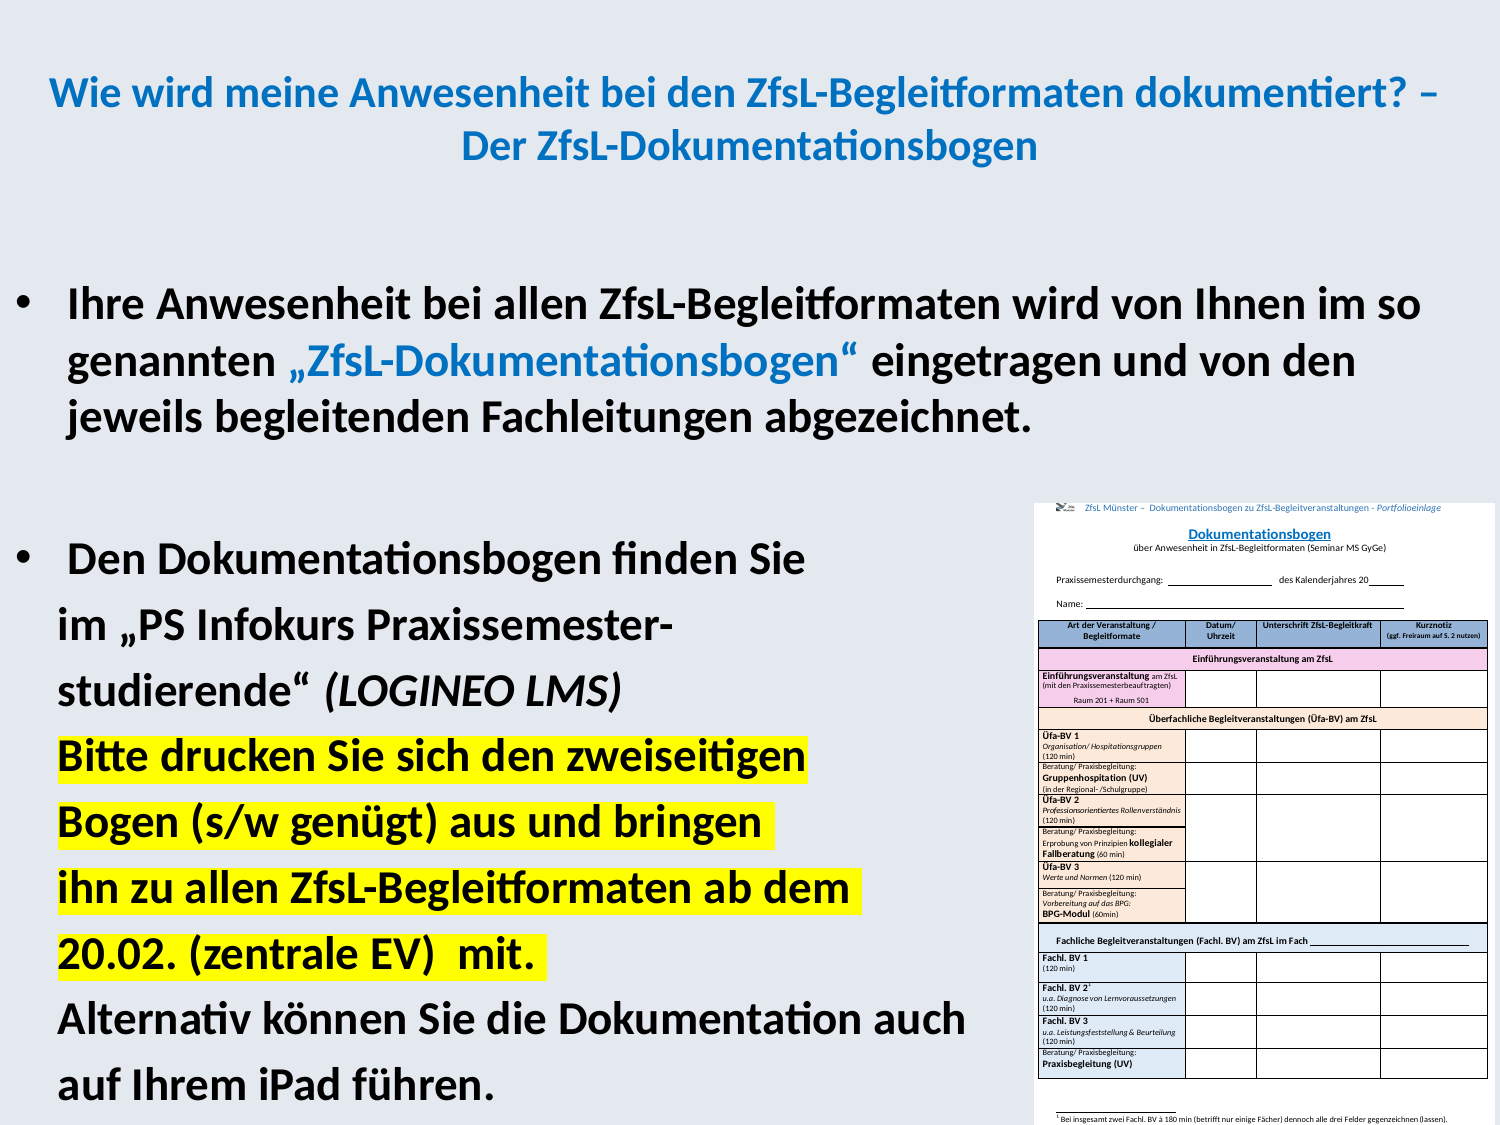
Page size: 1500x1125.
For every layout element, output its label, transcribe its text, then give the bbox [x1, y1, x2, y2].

title Wie wird meine Anwesenheit bei den ZfsL-Begleitformaten dokumentiert? – Der ZfsL-Dokumentationsbogen [0, 0, 1500, 232]
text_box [1033, 503, 1495, 1125]
list Ihre Anwesenheit bei allen ZfsL-Begleitformaten wird von Ihnen im so genannten „ZfsL-Dokumentationsbogen“ eingetragen und von den jeweils begleitenden Fachleitungen abgezeichnet. Den Dokumentationsbogen finden Sie im „PS Infokurs Praxissemester- studierende“ (LOGINEO LMS) Bitte drucken Sie sich den zweiseitigen Bogen (s/w genügt) aus und bringen ihn zu allen ZfsL-Begleitformaten ab dem 20.02. (zentrale EV) mit. Alternativ können Sie die Dokumentation auch auf Ihrem iPad führen. [0, 232, 1500, 1125]
